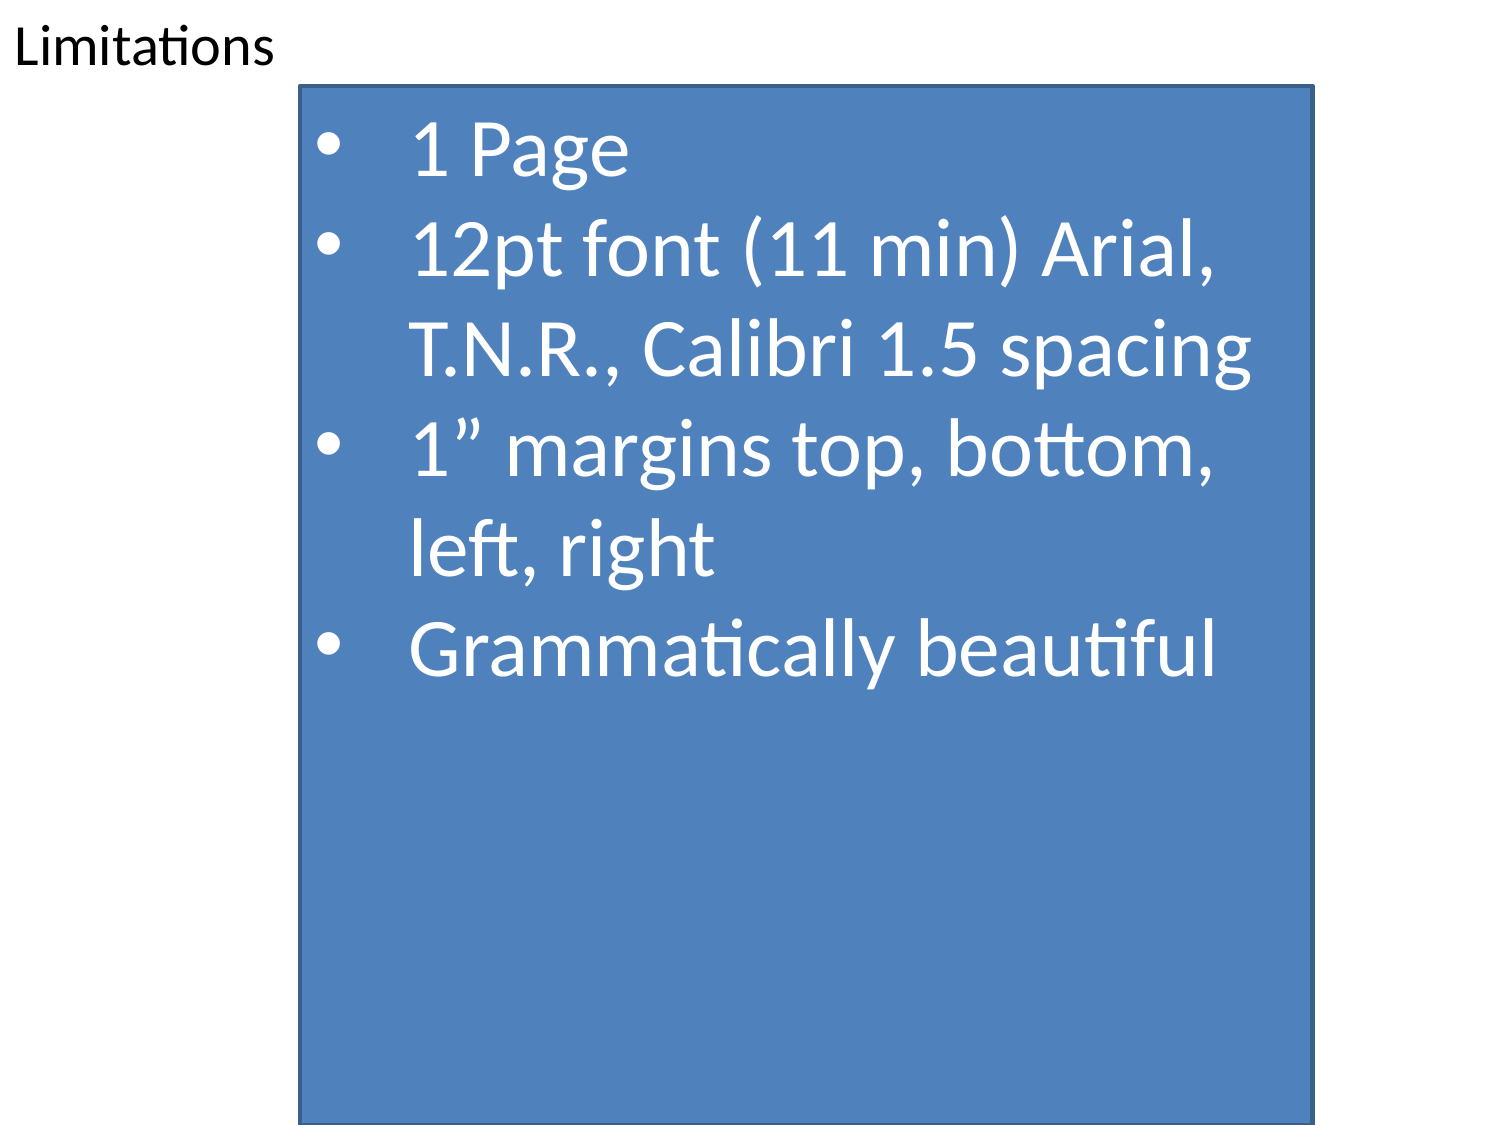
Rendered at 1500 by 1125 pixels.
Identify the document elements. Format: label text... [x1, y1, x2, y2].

text_box 1 Page 12pt font (11 min) Arial, T.N.R., Calibri 1.5 spacing 1” margins top, bottom, left, right Grammatically beautiful [300, 85, 1313, 701]
text_box Limitations [0, 0, 1500, 85]
text_box [298, 84, 1315, 1125]
